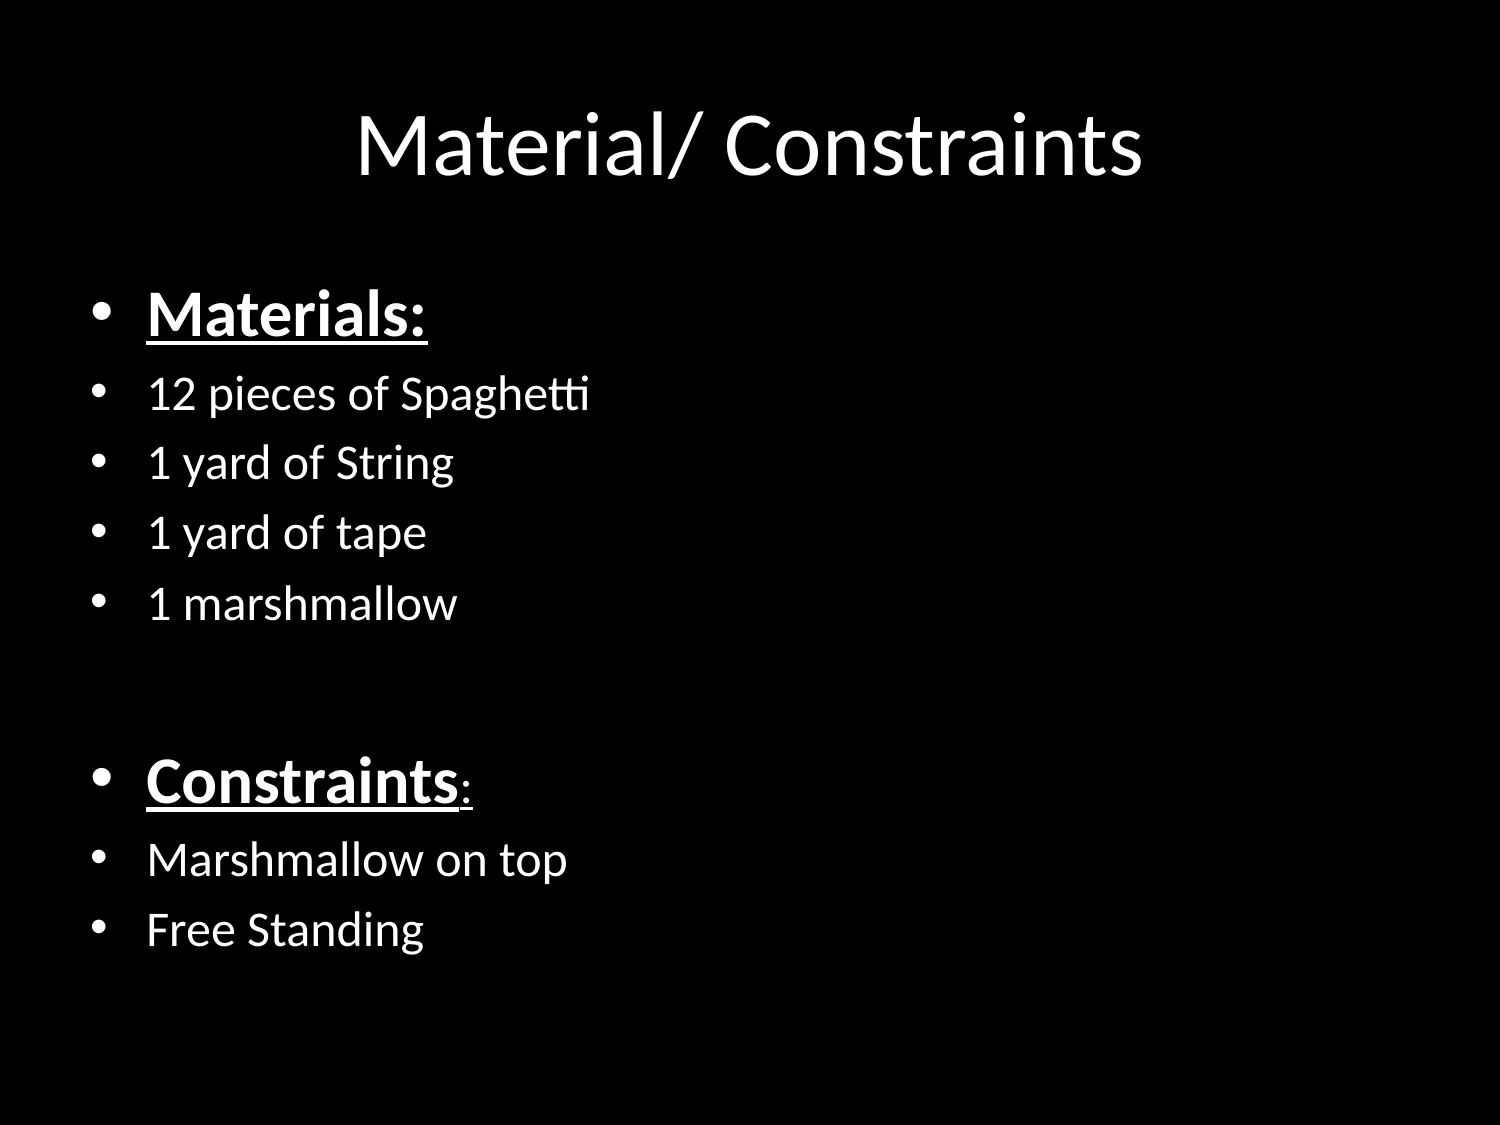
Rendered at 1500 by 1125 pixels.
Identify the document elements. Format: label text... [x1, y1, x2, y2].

list Materials: 12 pieces of Spaghetti 1 yard of String 1 yard of tape 1 marshmallow Constraints: Marshmallow on top Free Standing [75, 262, 1425, 1005]
title Material/ Constraints [75, 45, 1425, 233]
